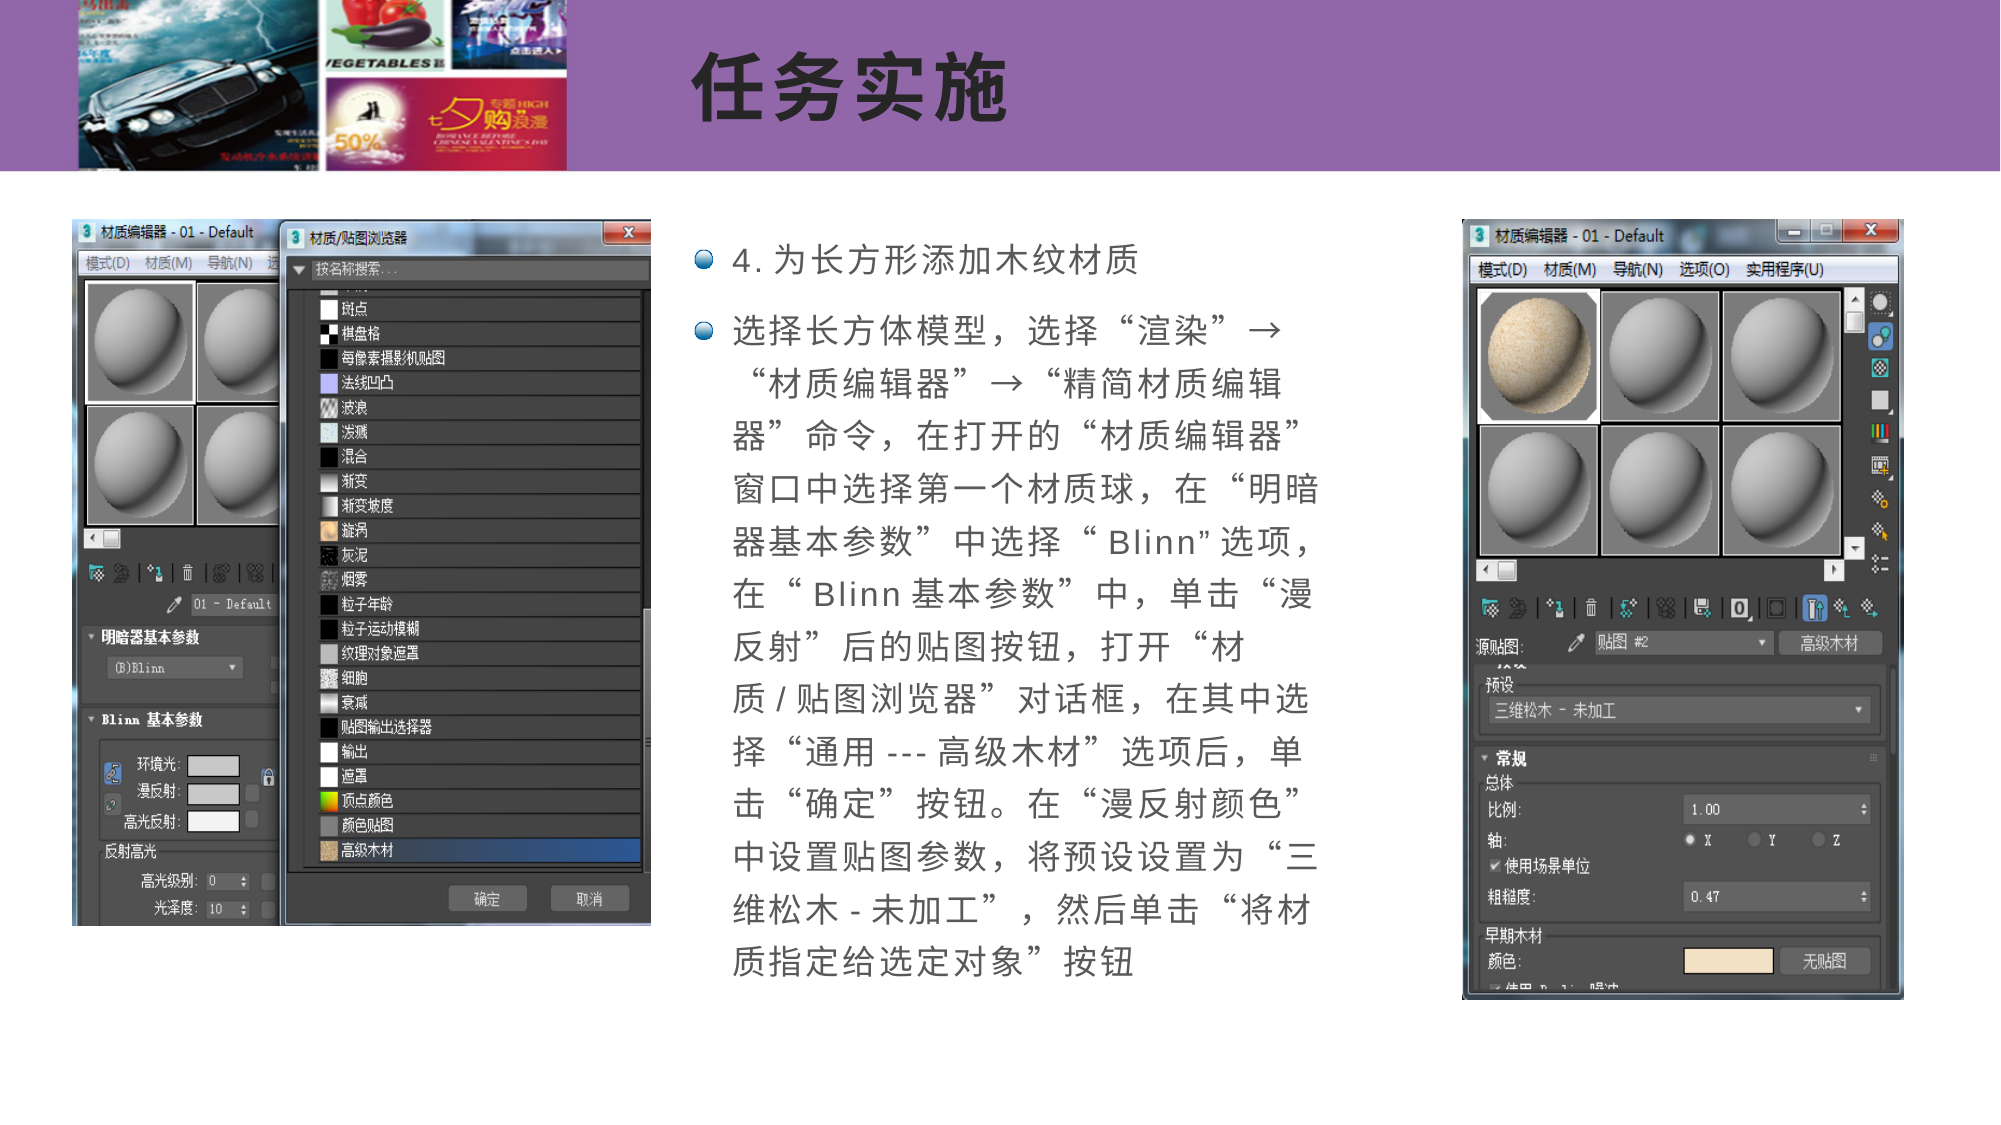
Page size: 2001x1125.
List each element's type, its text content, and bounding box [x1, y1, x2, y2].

list 4.为长方形添加木纹材质 选择长方体模型，选择“渲染”→“材质编辑器”→“精简材质编辑器”命令，在打开的“材质编辑器”窗口中选择第一个材质球，在“明暗器基本参数”中选择“Blinn”选项，在“Blinn基本参数”中，单击“漫反射”后的贴图按钮，打开“材质/贴图浏览器”对话框，在其中选择“通用---高级木材”选项后，单击“确定”按钮。在“漫反射颜色”中设置贴图参数，将预设设置为“三维松木-未加工”，然后单击“将材质指定给选定对象”按钮 [675, 219, 1357, 1000]
picture [0, 0, 2001, 1125]
title 任务实施 [675, 27, 2000, 143]
